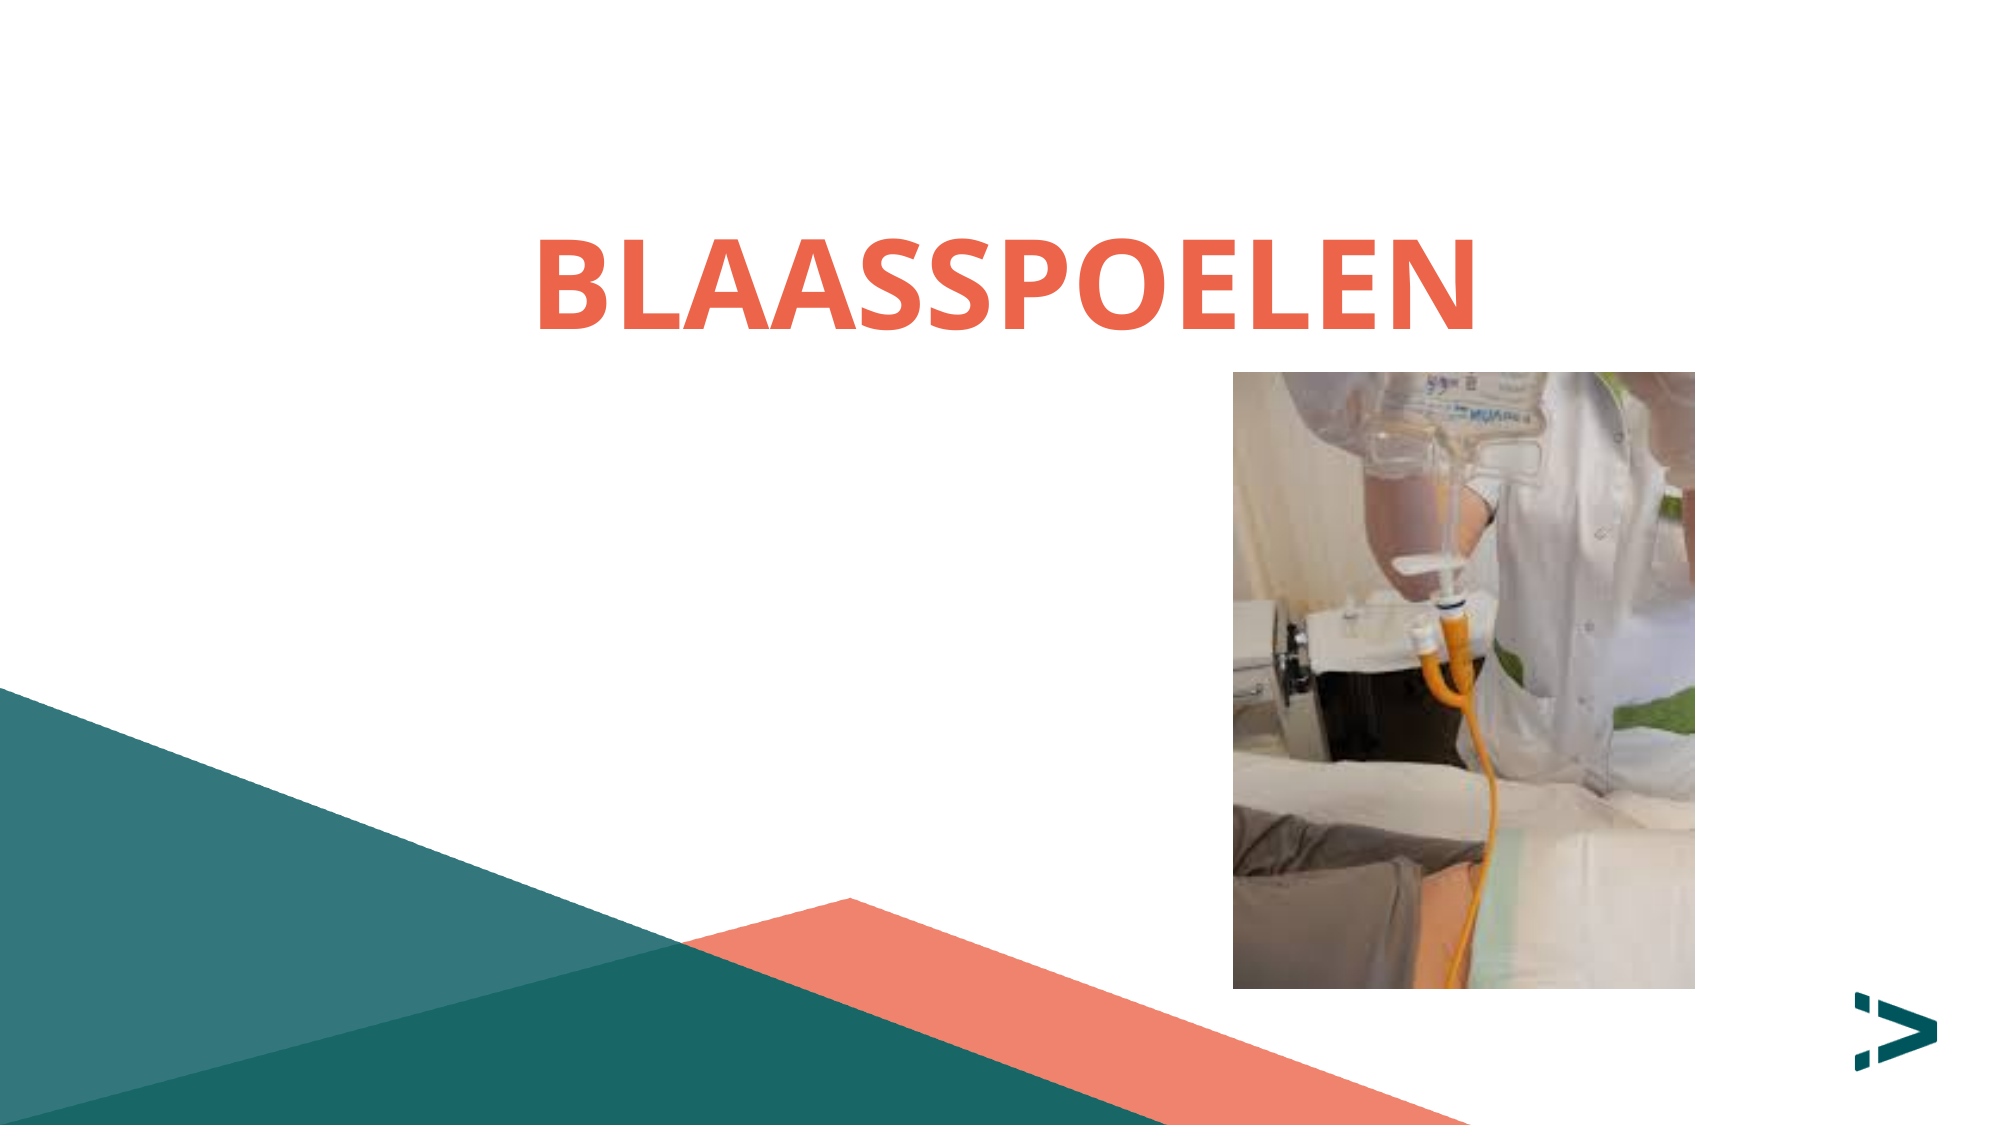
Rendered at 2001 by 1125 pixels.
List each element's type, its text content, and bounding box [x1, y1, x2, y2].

picture [0, 0, 2000, 1125]
title Blaasspoelen [257, 122, 1758, 515]
